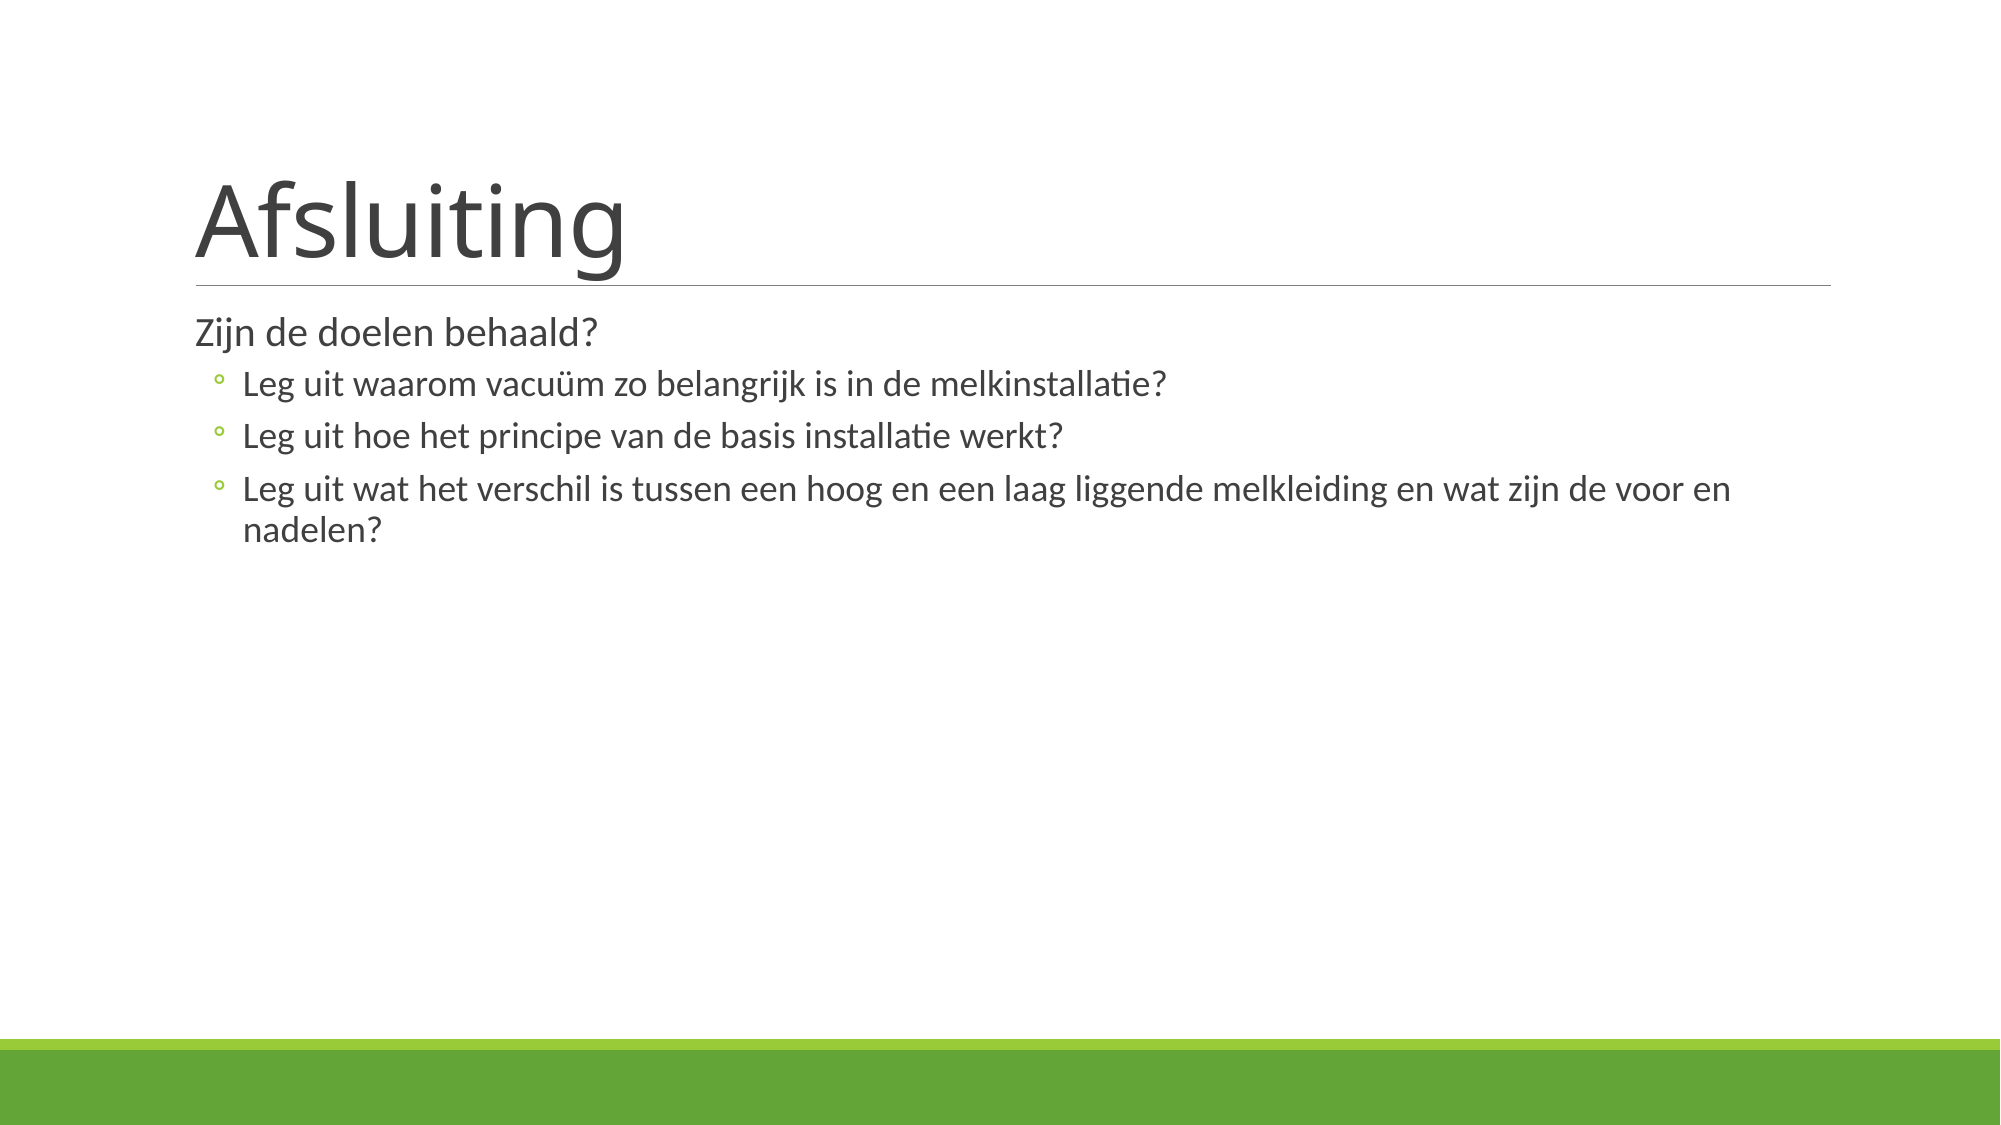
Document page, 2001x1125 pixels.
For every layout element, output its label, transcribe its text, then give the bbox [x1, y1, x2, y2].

title Afsluiting [180, 47, 1830, 285]
list Zijn de doelen behaald? Leg uit waarom vacuüm zo belangrijk is in de melkinstallatie? Leg uit hoe het principe van de basis installatie werkt? Leg uit wat het verschil is tussen een hoog en een laag liggende melkleiding en wat zijn de voor en nadelen? [180, 302, 1830, 963]
